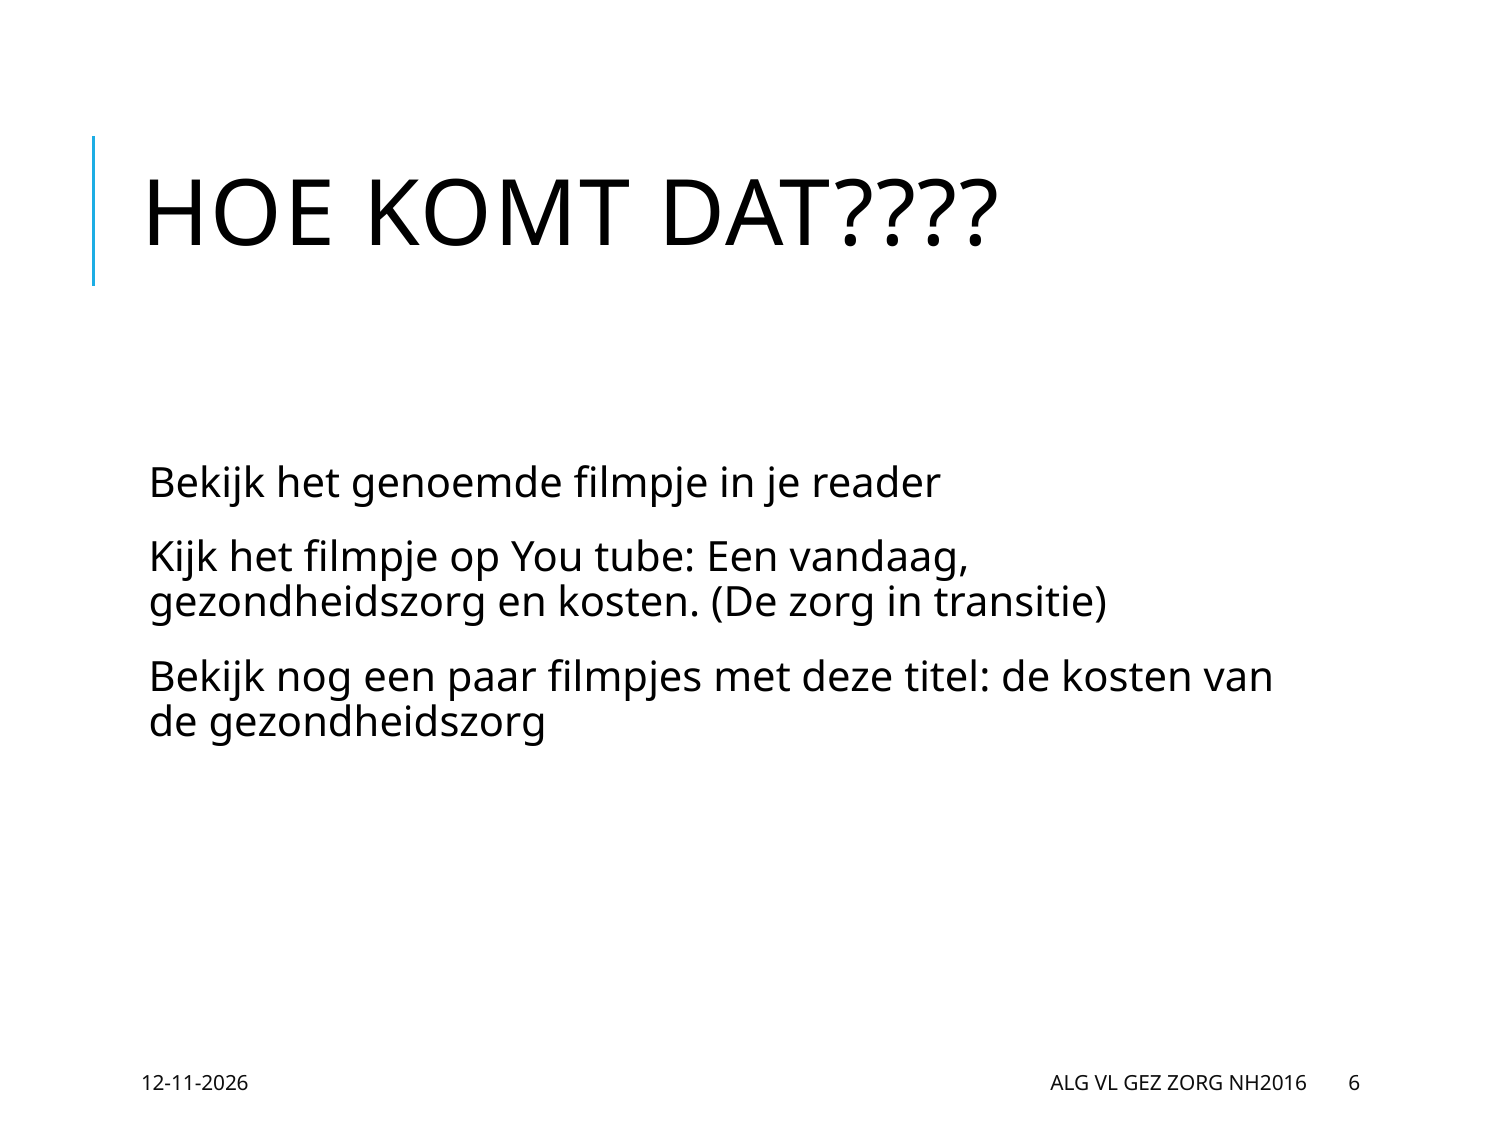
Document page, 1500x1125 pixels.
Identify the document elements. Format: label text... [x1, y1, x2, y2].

list Bekijk het genoemde filmpje in je reader Kijk het filmpje op You tube: Een vandaag, gezondheidszorg en kosten. (De zorg in transitie) Bekijk nog een paar filmpjes met deze titel: de kosten van de gezondheidszorg [126, 375, 1322, 1035]
title Hoe komt dat???? [126, 96, 1322, 342]
footer Alg VL gez zorg NH2016 [595, 1061, 1322, 1107]
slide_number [126, 1061, 392, 1107]
slide_number 6 [1333, 1061, 1454, 1107]
